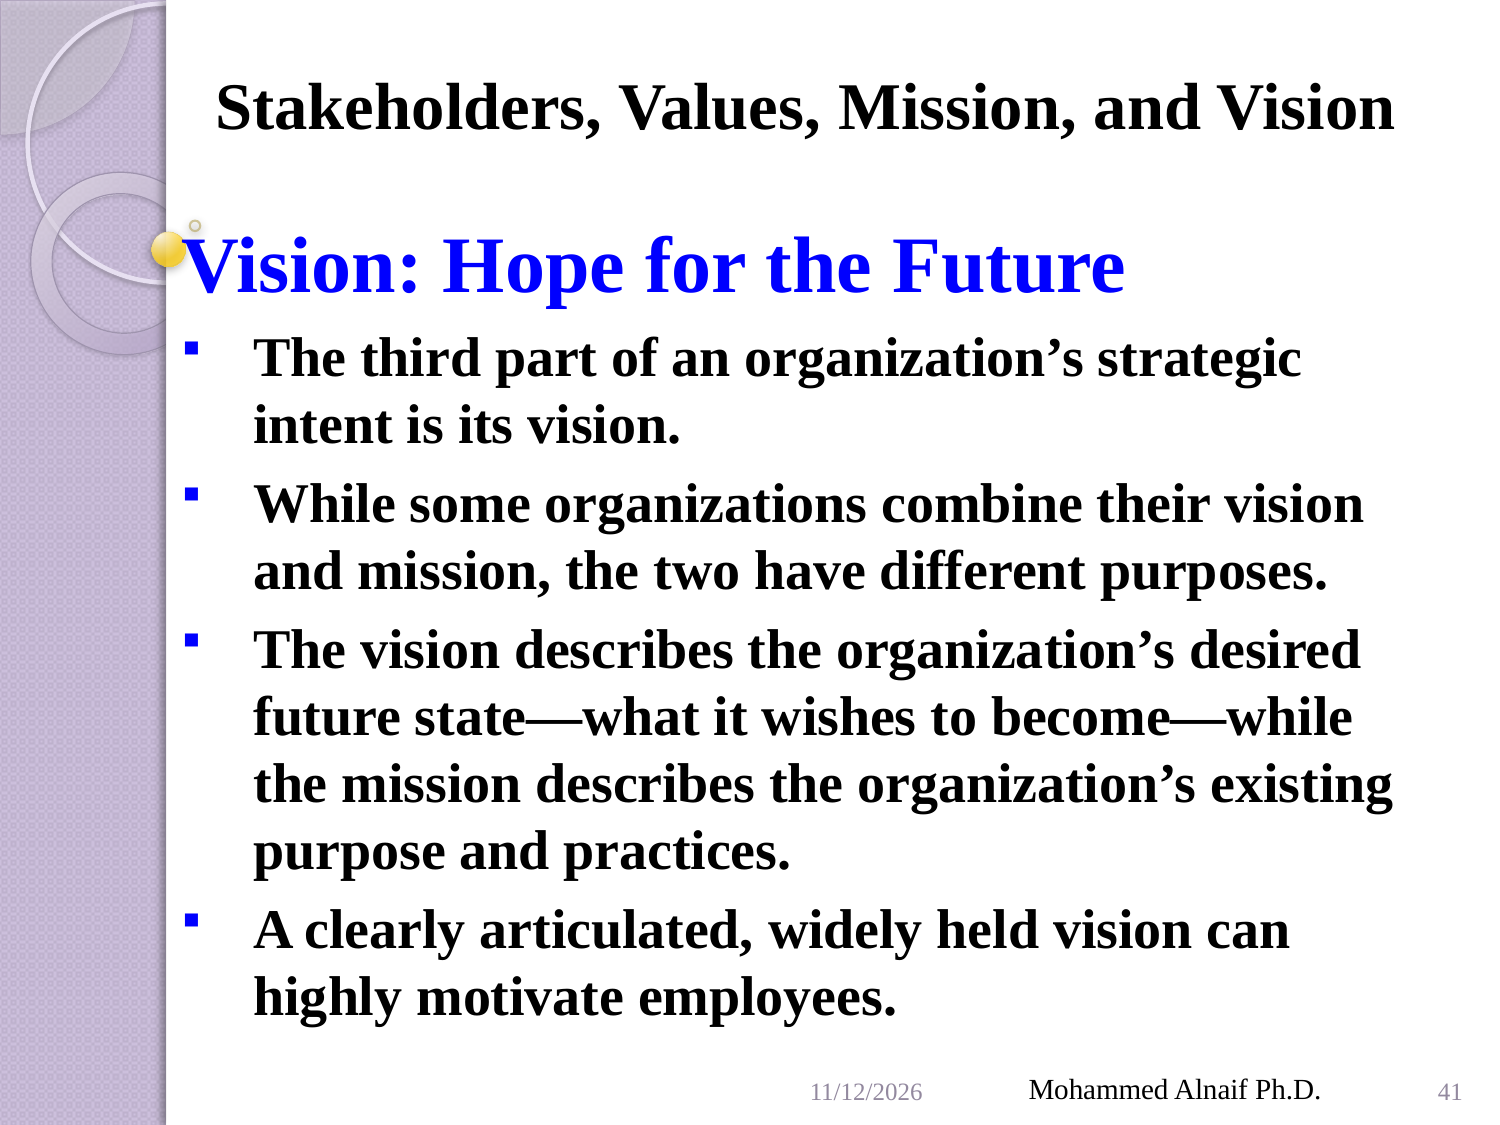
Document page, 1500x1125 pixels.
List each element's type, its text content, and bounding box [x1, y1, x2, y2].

footer Mohammed Alnaif Ph.D. [937, 1038, 1413, 1113]
title Stakeholders, Values, Mission, and Vision [162, 37, 1450, 150]
subtitle Vision: Hope for the Future The third part of an organization’s strategic intent is its vision. While some organizations combine their vision and mission, the two have different purposes. The vision describes the organization’s desired future state—what it wishes to become—while the mission describes the organization’s existing purpose and practices. A clearly articulated, widely held vision can highly motivate employees. [162, 212, 1450, 1038]
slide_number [587, 1038, 937, 1113]
slide_number 41 [1413, 1034, 1488, 1113]
